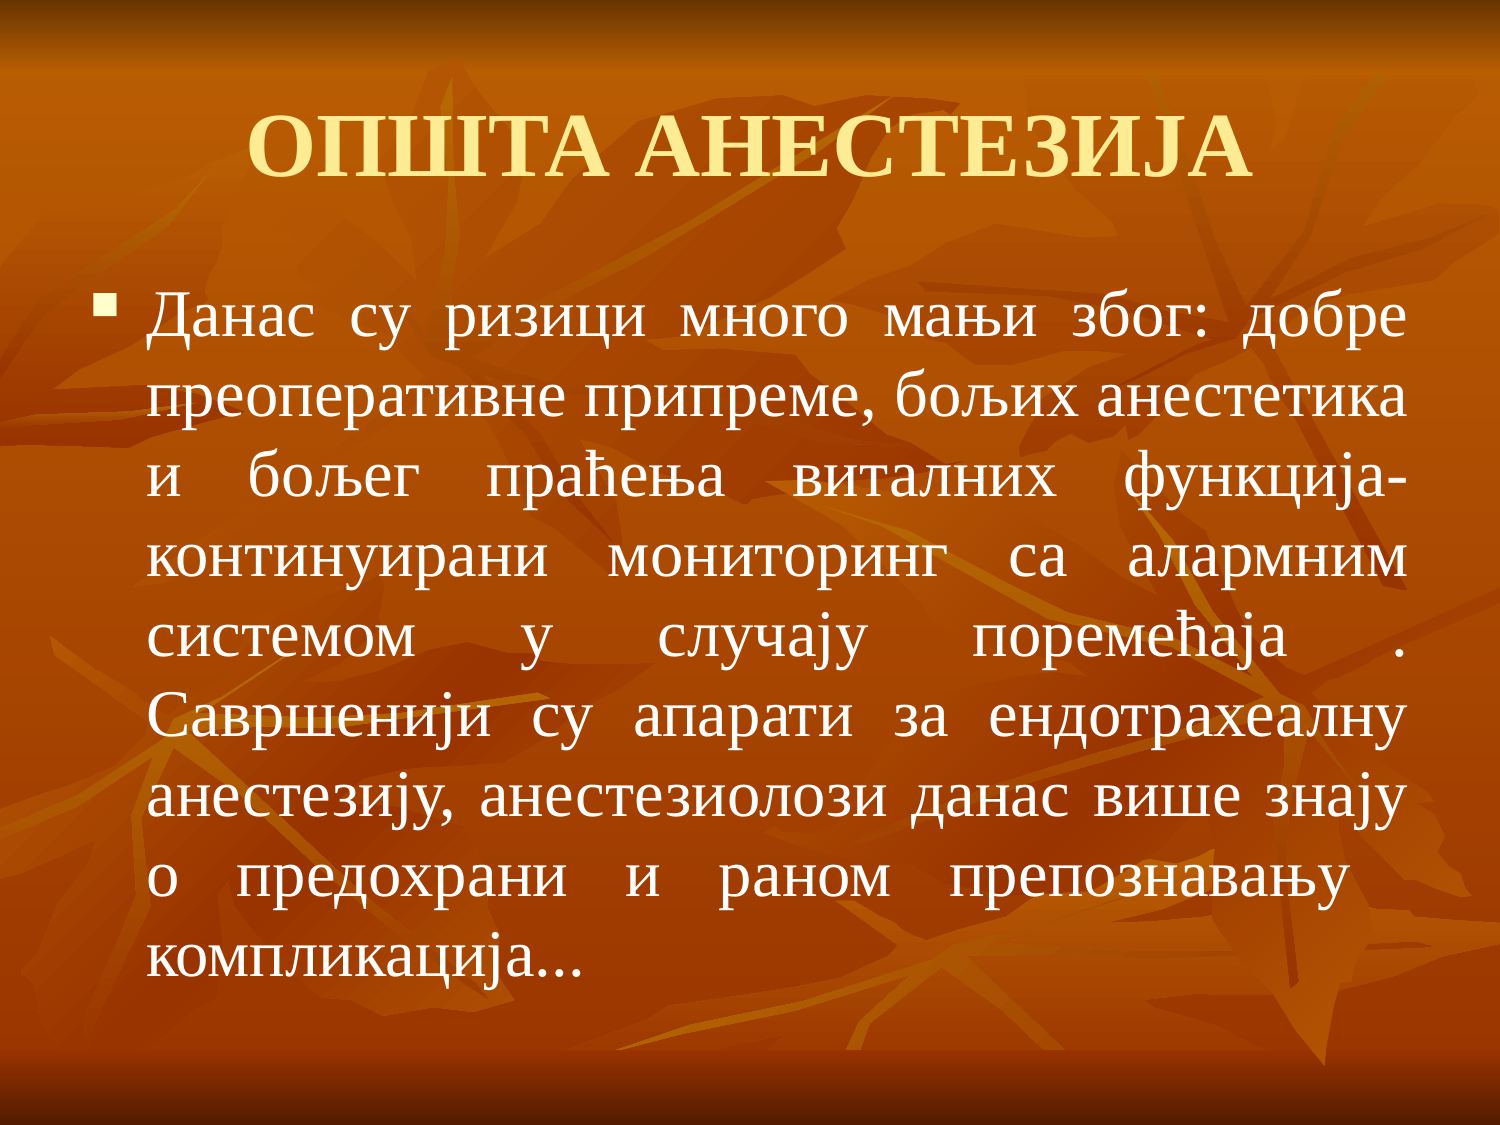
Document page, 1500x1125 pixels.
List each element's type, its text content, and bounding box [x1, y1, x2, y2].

title ОПШТА АНЕСТЕЗИЈА [75, 45, 1425, 234]
list Данас су ризици много мањи због: добре преоперативне припреме, бољих анестетика и бољег праћења виталних функција- континуирани мониторинг са алармним системом у случају поремећаја . Савршенији су апарати за ендотрахеалну анестезију, анестезиолози данас више знају о предохрани и раном препознавању компликација... [75, 262, 1425, 1006]
